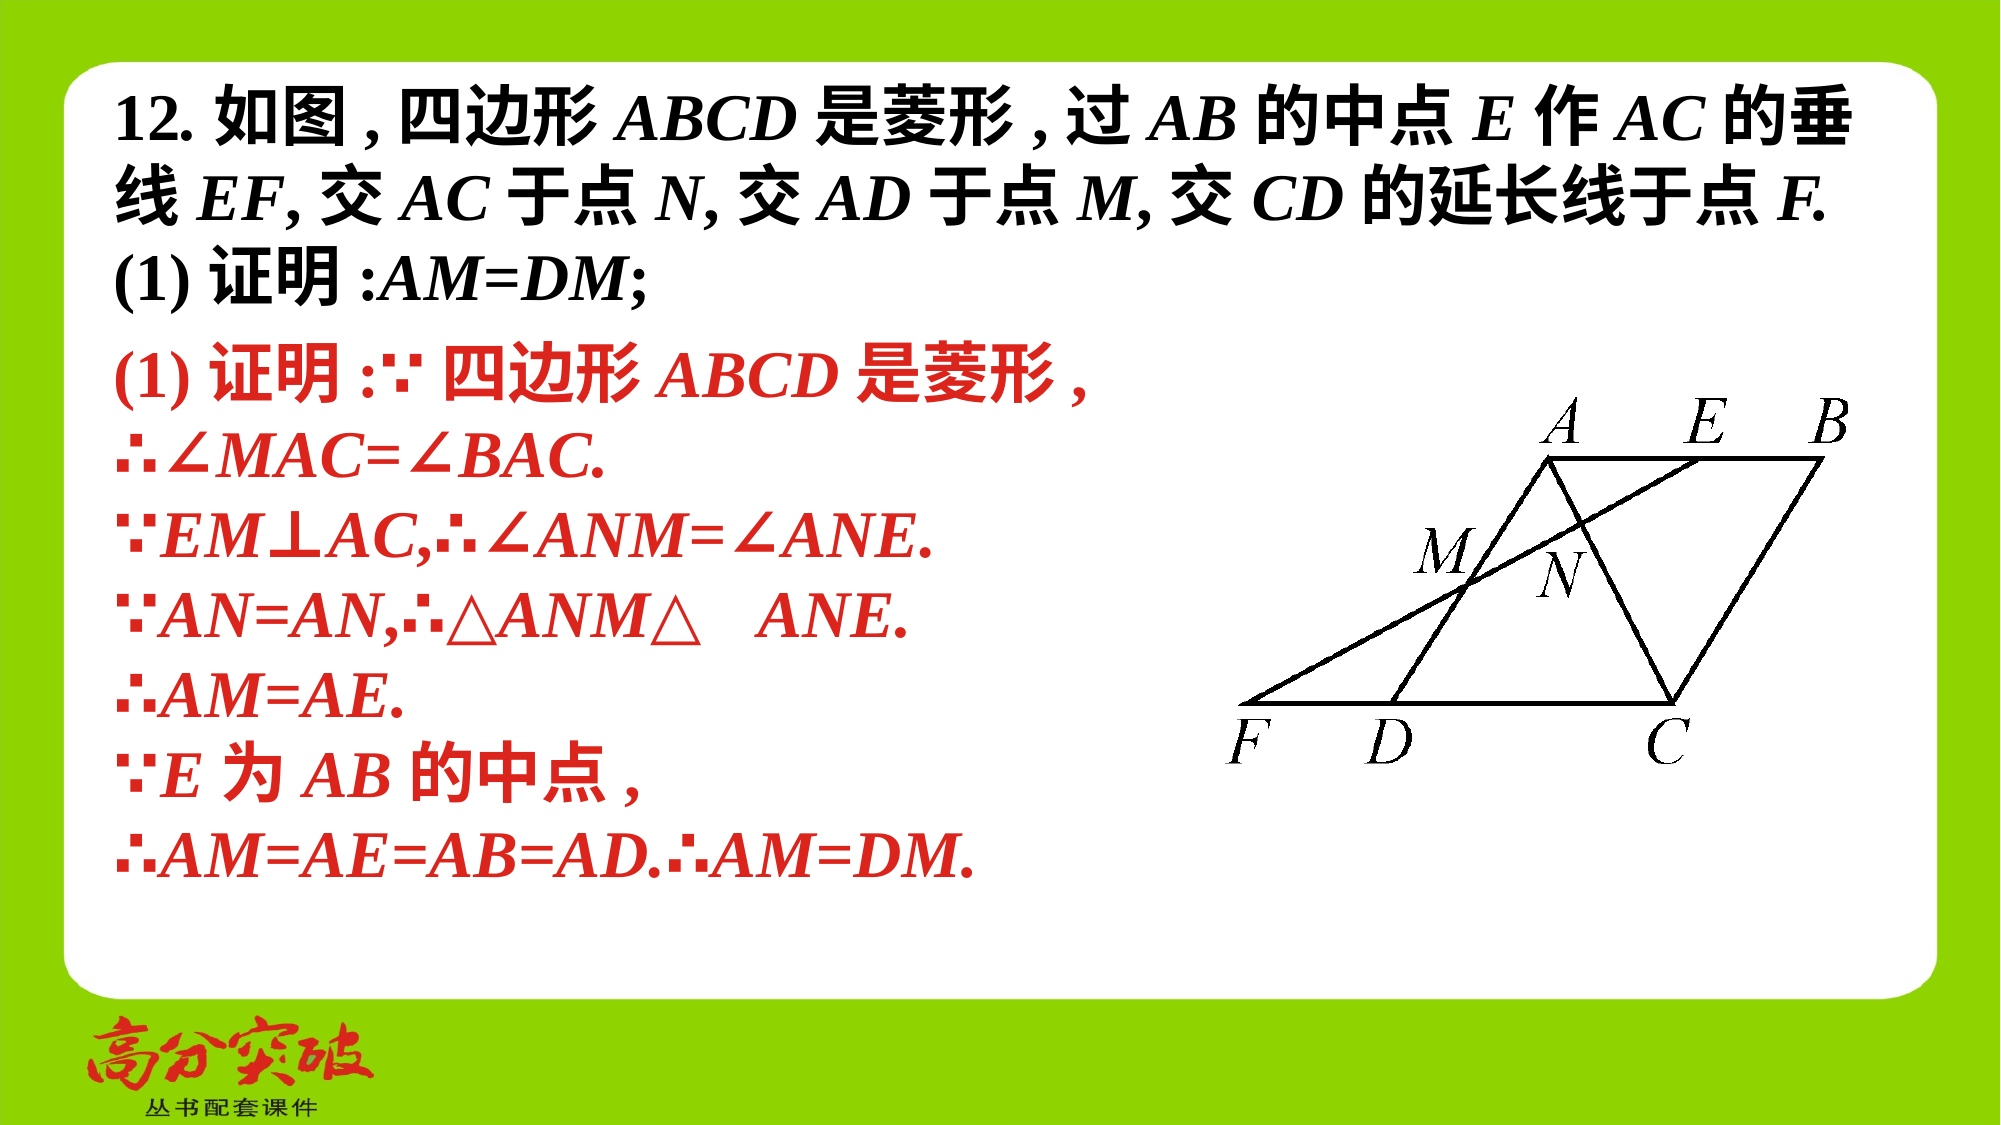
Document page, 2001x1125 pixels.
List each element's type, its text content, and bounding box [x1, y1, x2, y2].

text_box 12.如图,四边形ABCD是菱形,过AB的中点E作AC的垂线EF,交AC于点N,交AD于点M,交CD的延长线于点F. (1)证明:AM=DM; [98, 66, 1871, 321]
picture [0, 0, 2001, 1125]
